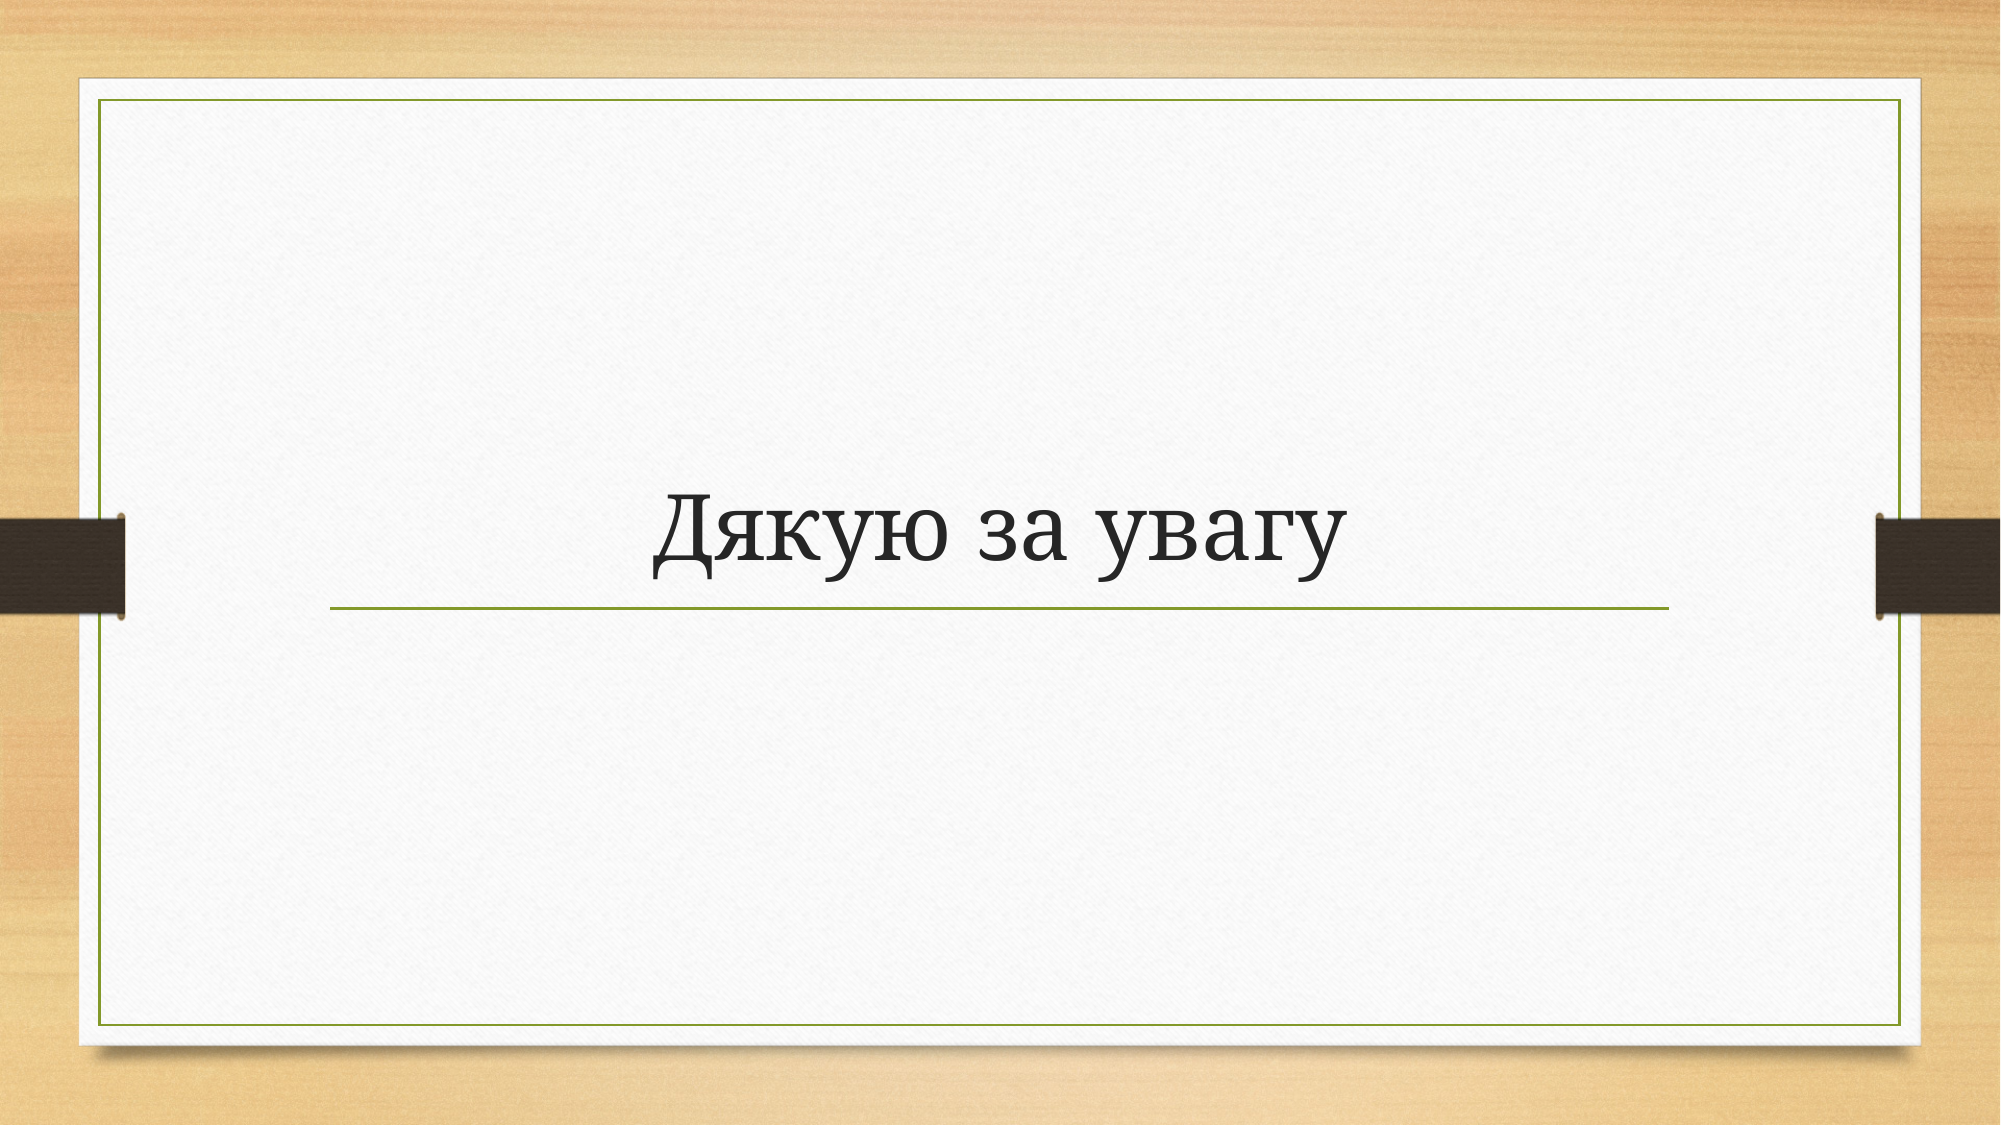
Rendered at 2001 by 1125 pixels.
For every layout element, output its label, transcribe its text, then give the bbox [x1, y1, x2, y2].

picture [0, 0, 2001, 1125]
title Дякую за увагу [330, 287, 1669, 587]
